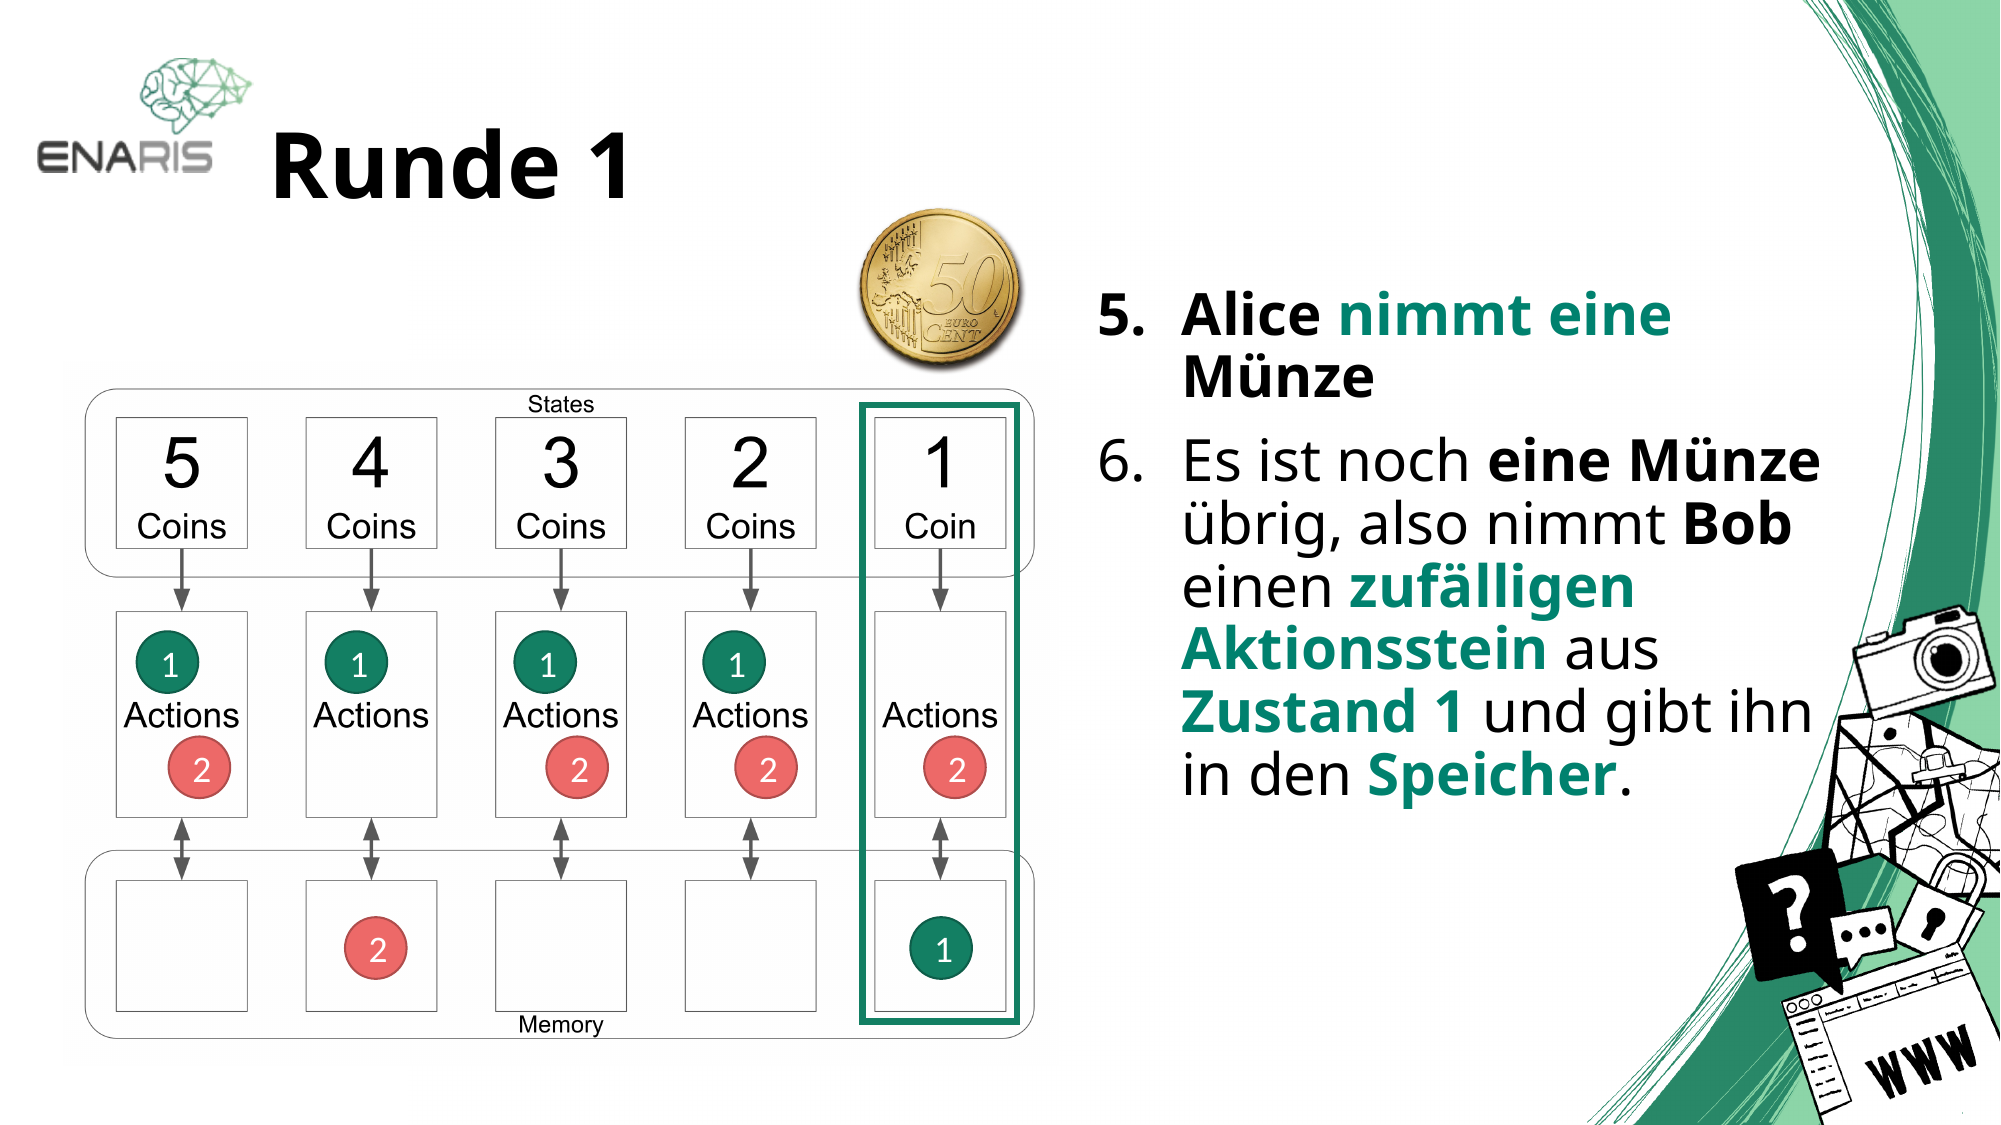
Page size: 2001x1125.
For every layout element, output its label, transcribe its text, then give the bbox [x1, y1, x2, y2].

picture [37, 58, 254, 173]
text_box Alice nimmt eine Münze Es ist noch eine Münze übrig, also nimmt Bob einen zufälligen Aktionsstein aus Zustand 1 und gibt ihn in den Speicher. [1082, 277, 1869, 1005]
picture [408, 0, 2000, 1125]
title Runde 1 [253, 59, 1863, 278]
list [63, 361, 1059, 1066]
